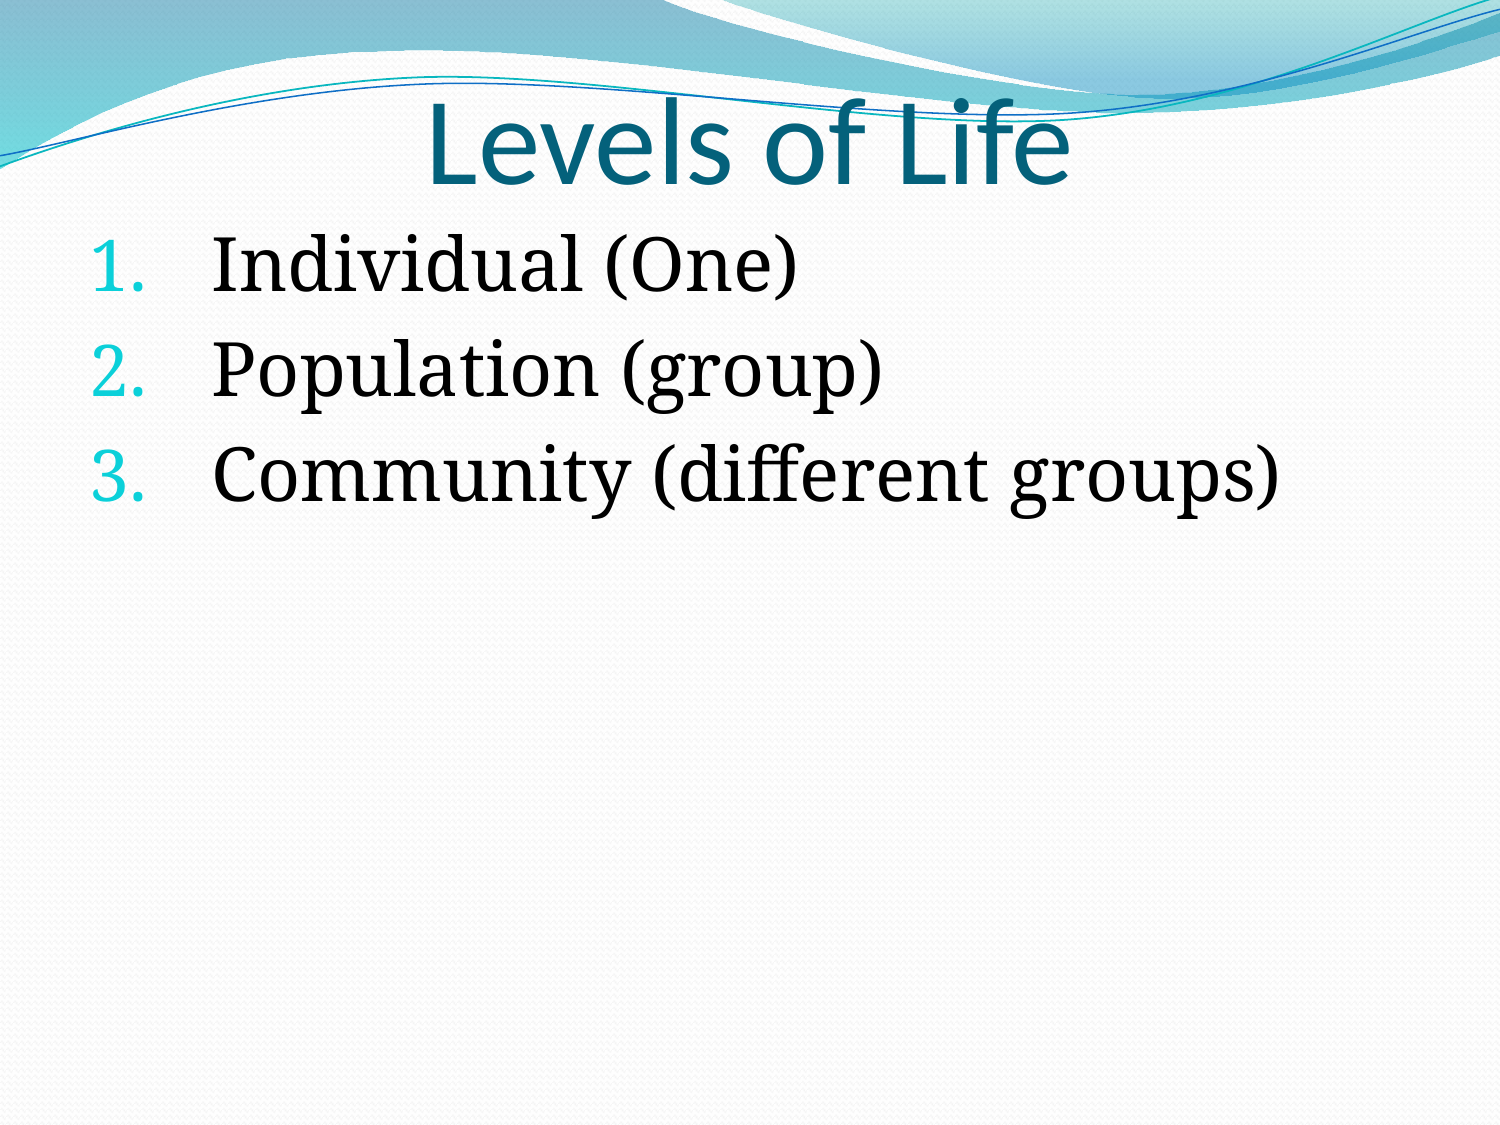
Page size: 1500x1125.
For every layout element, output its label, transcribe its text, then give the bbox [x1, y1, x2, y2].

title Levels of Life [75, 21, 1425, 209]
list Individual (One) Population (group) Community (different groups) [75, 209, 1425, 1063]
